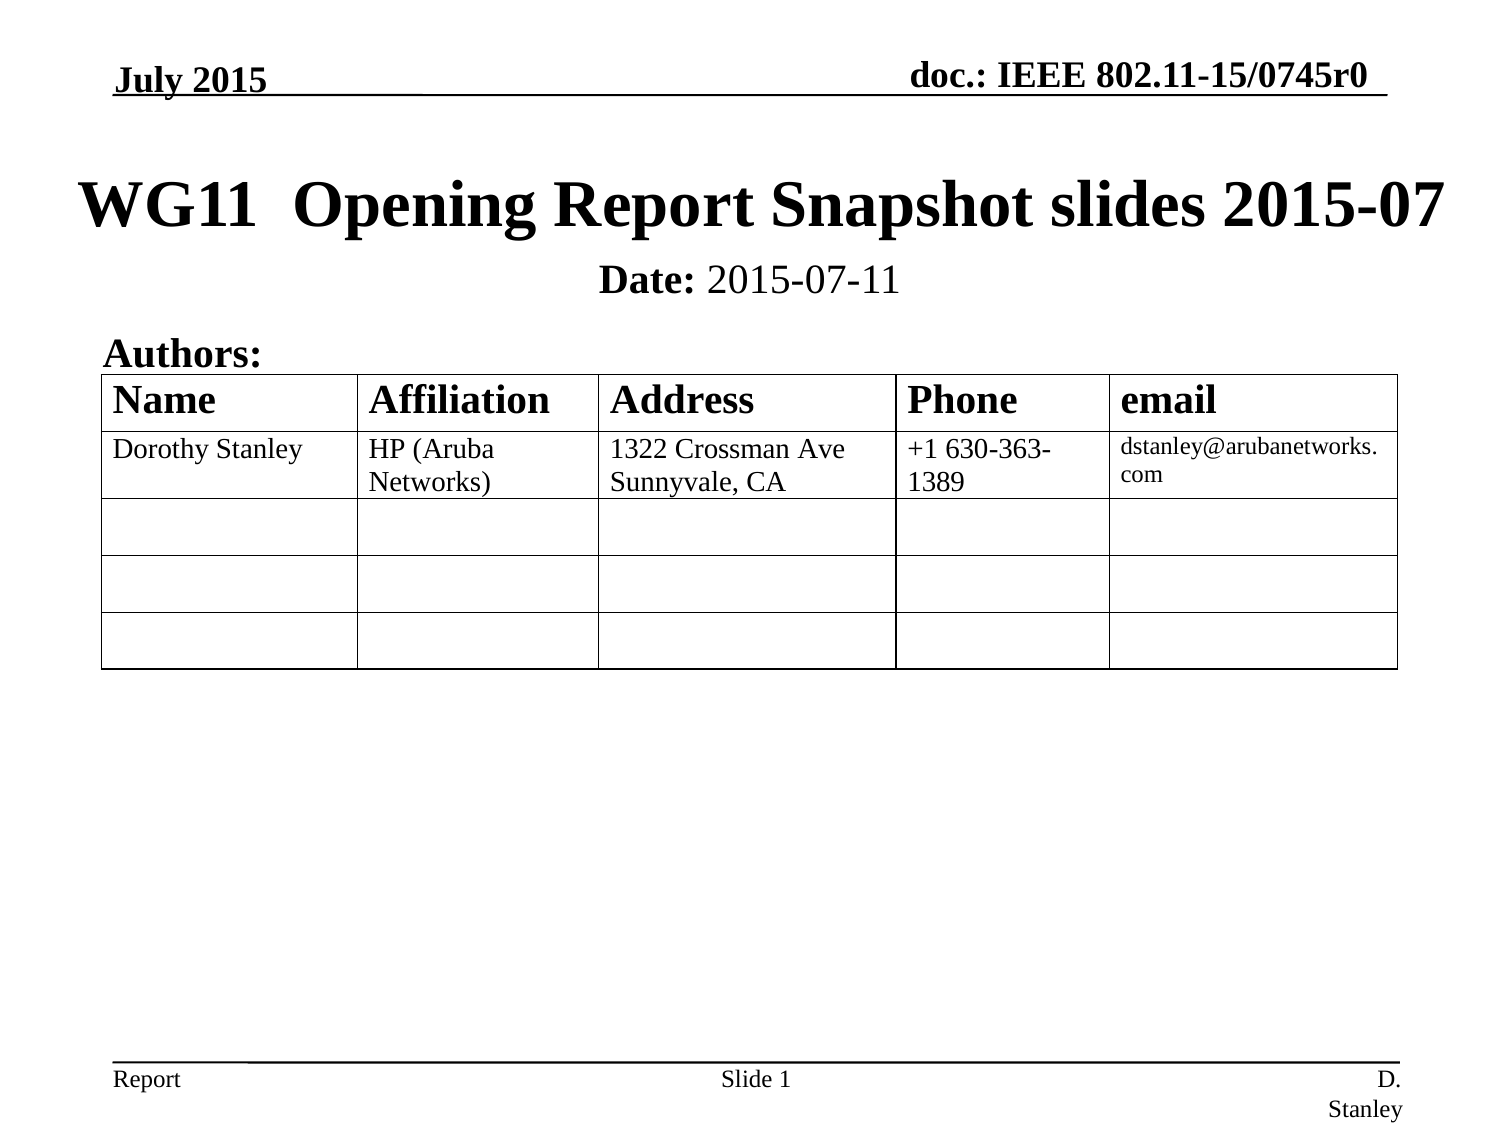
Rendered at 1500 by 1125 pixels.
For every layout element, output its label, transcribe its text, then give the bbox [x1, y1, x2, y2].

slide_number Slide 1 [712, 1062, 800, 1093]
footer D. Stanley, HP-Aruba Networks [1325, 1062, 1402, 1093]
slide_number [114, 54, 335, 100]
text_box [85, 373, 1428, 786]
text_box Authors: [87, 318, 325, 372]
title WG11 Opening Report Snapshot slides 2015-07 [24, 112, 1500, 288]
list Date: 2015-07-11 [112, 249, 1388, 313]
